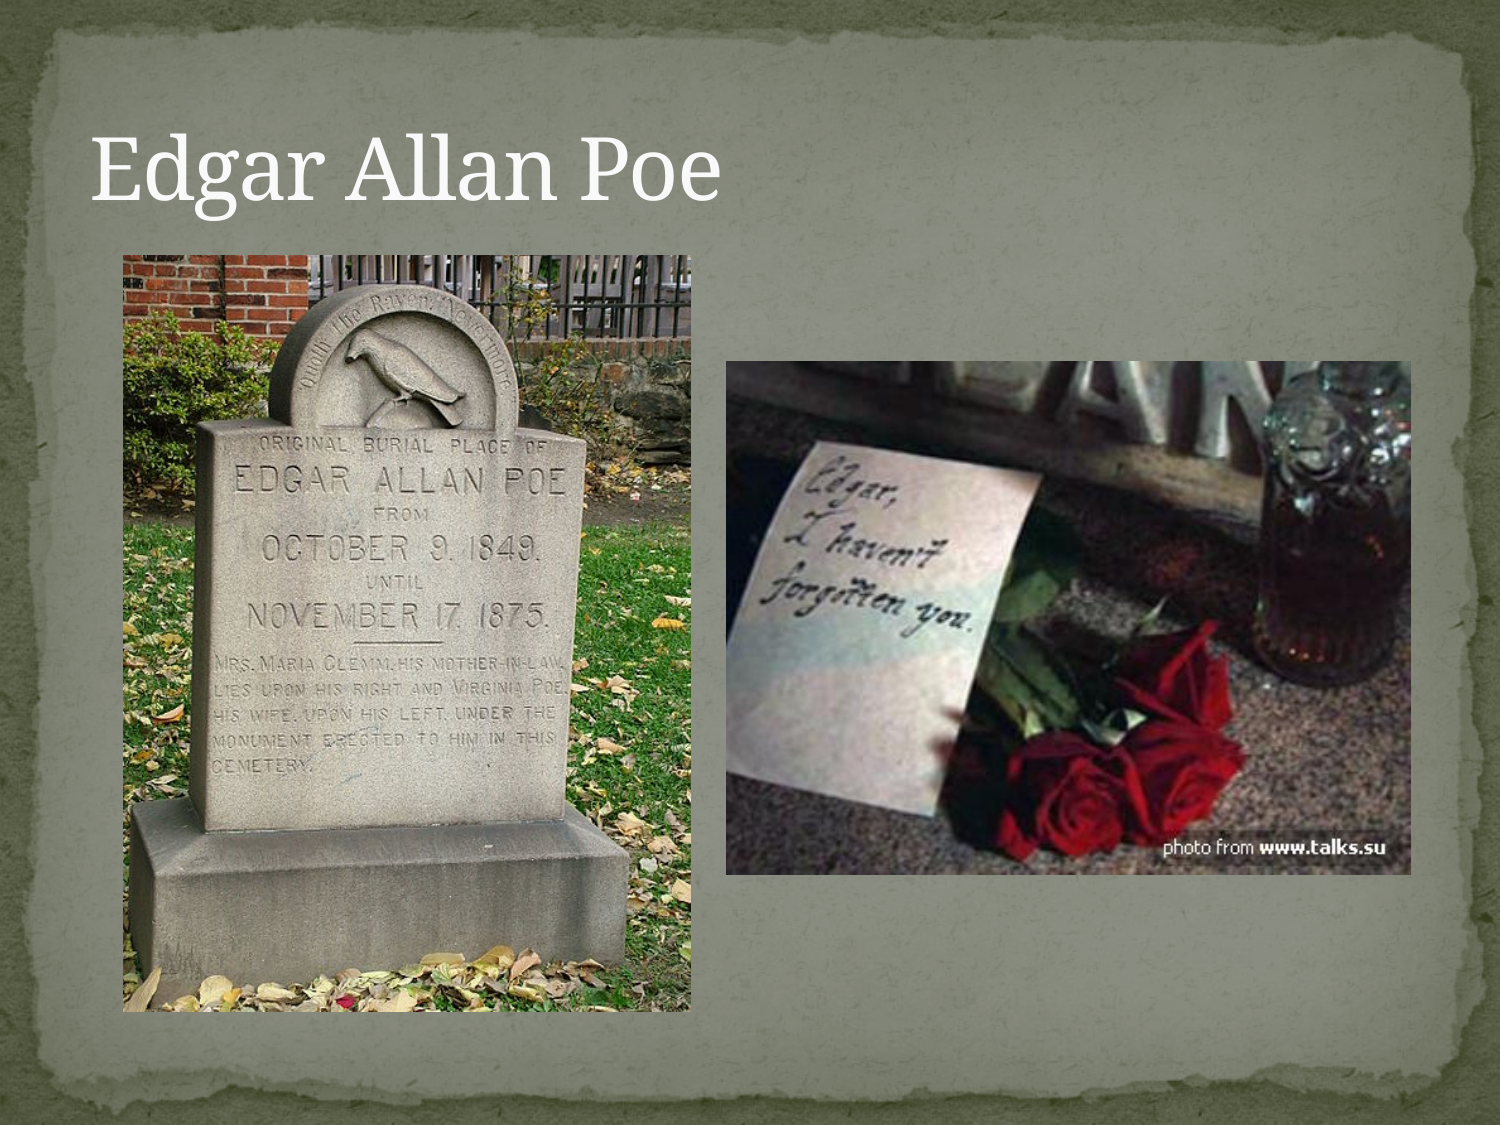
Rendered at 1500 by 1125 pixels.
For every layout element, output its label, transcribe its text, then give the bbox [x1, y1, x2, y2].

picture [726, 361, 1411, 875]
picture [123, 255, 691, 1012]
title Edgar Allan Poe [74, 24, 1425, 225]
